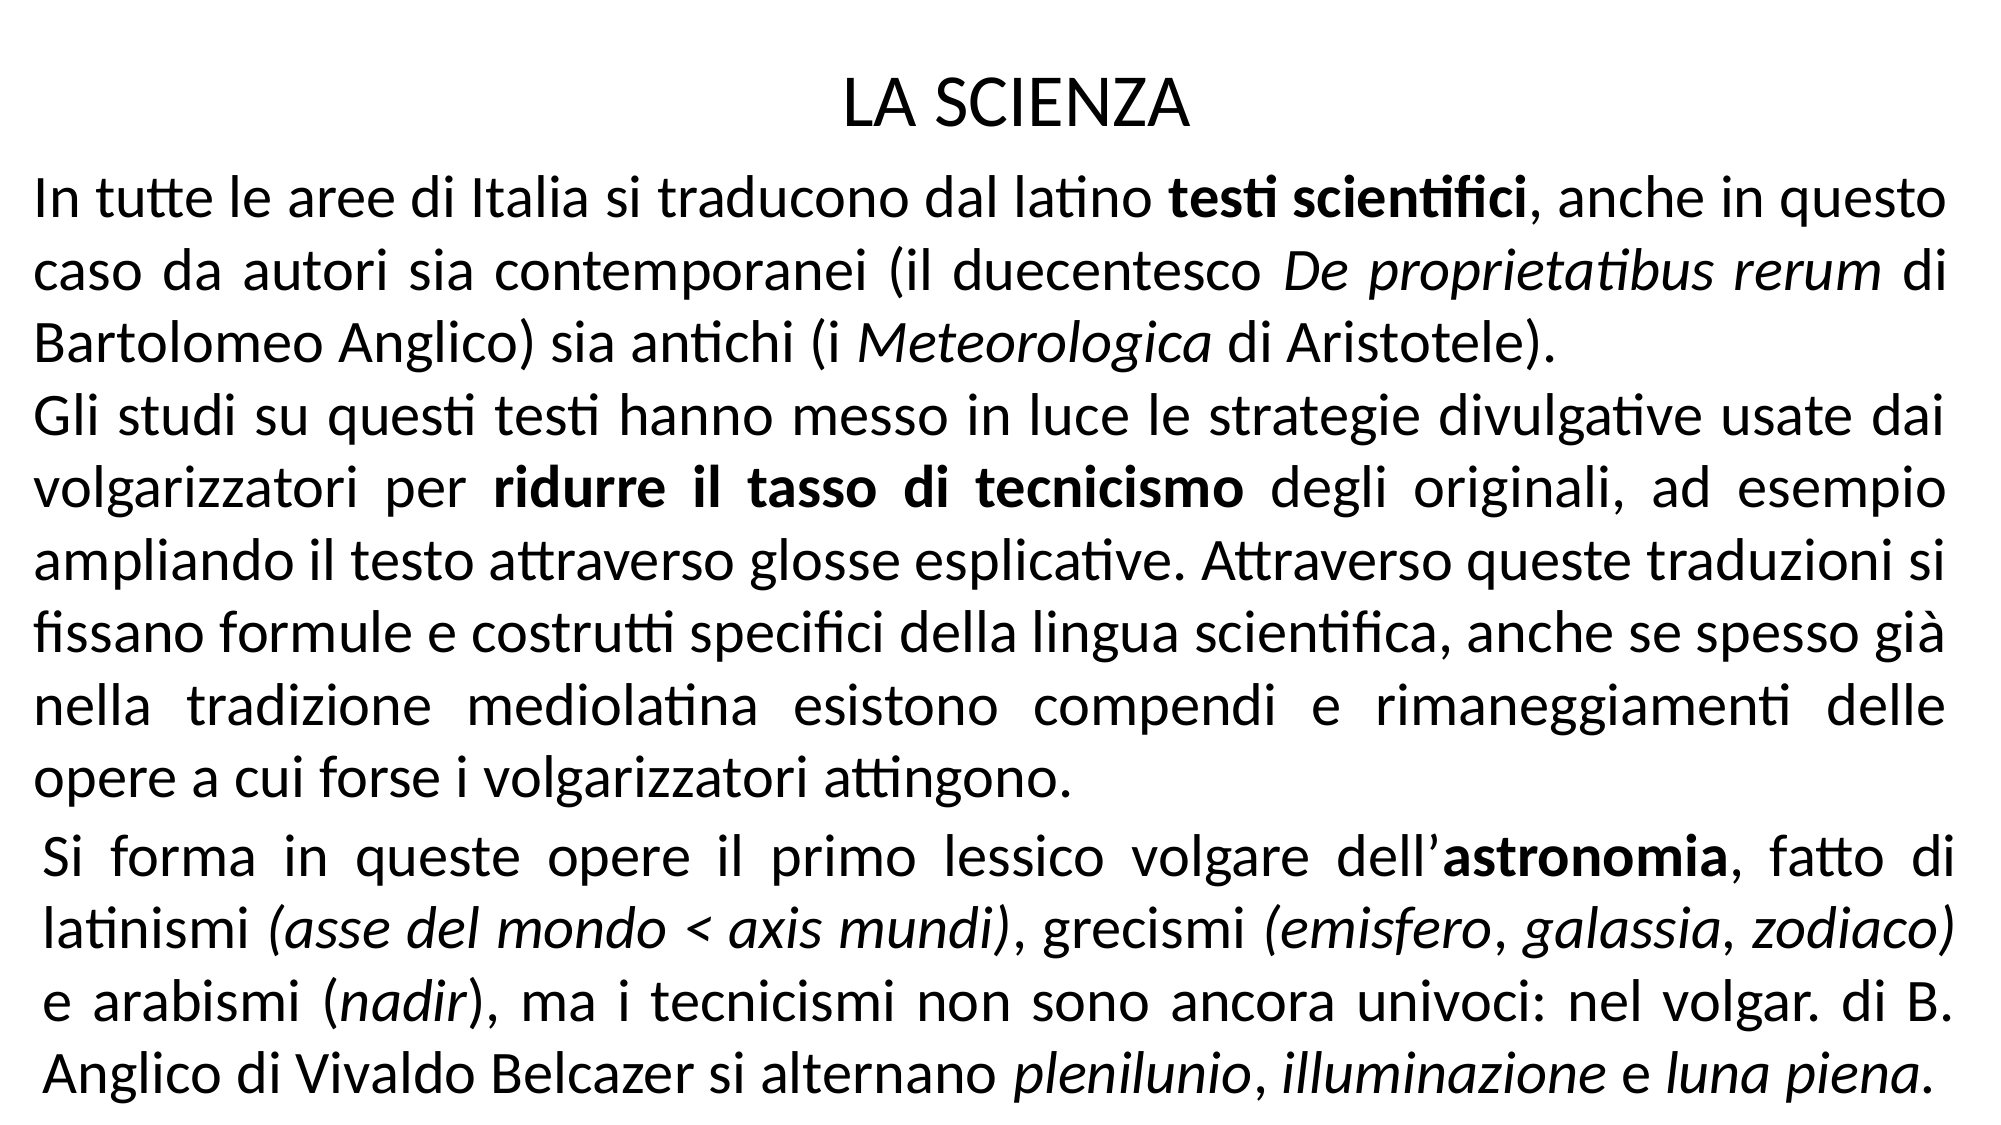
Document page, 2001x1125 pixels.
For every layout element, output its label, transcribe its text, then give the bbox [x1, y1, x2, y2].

text_box LA SCIENZA [70, 43, 1963, 149]
text_box Si forma in queste opere il primo lessico volgare dell’astronomia, fatto di latinismi (asse del mondo < axis mundi), grecismi (emisfero, galassia, zodiaco) e arabismi (nadir), ma i tecnicismi non sono ancora univoci: nel volgar. di B. Anglico di Vivaldo Belcazer si alternano plenilunio, illuminazione e luna piena. [27, 808, 1972, 1114]
text_box In tutte le aree di Italia si traducono dal latino testi scientifici, anche in questo caso da autori sia contemporanei (il duecentesco De proprietatibus rerum di Bartolomeo Anglico) sia antichi (i Meteorologica di Aristotele). Gli studi su questi testi hanno messo in luce le strategie divulgative usate dai volgarizzatori per ridurre il tasso di tecnicismo degli originali, ad esempio ampliando il testo attraverso glosse esplicative. Attraverso queste traduzioni si fissano formule e costrutti specifici della lingua scientifica, anche se spesso già nella tradizione mediolatina esistono compendi e rimaneggiamenti delle opere a cui forse i volgarizzatori attingono. [19, 150, 1963, 817]
